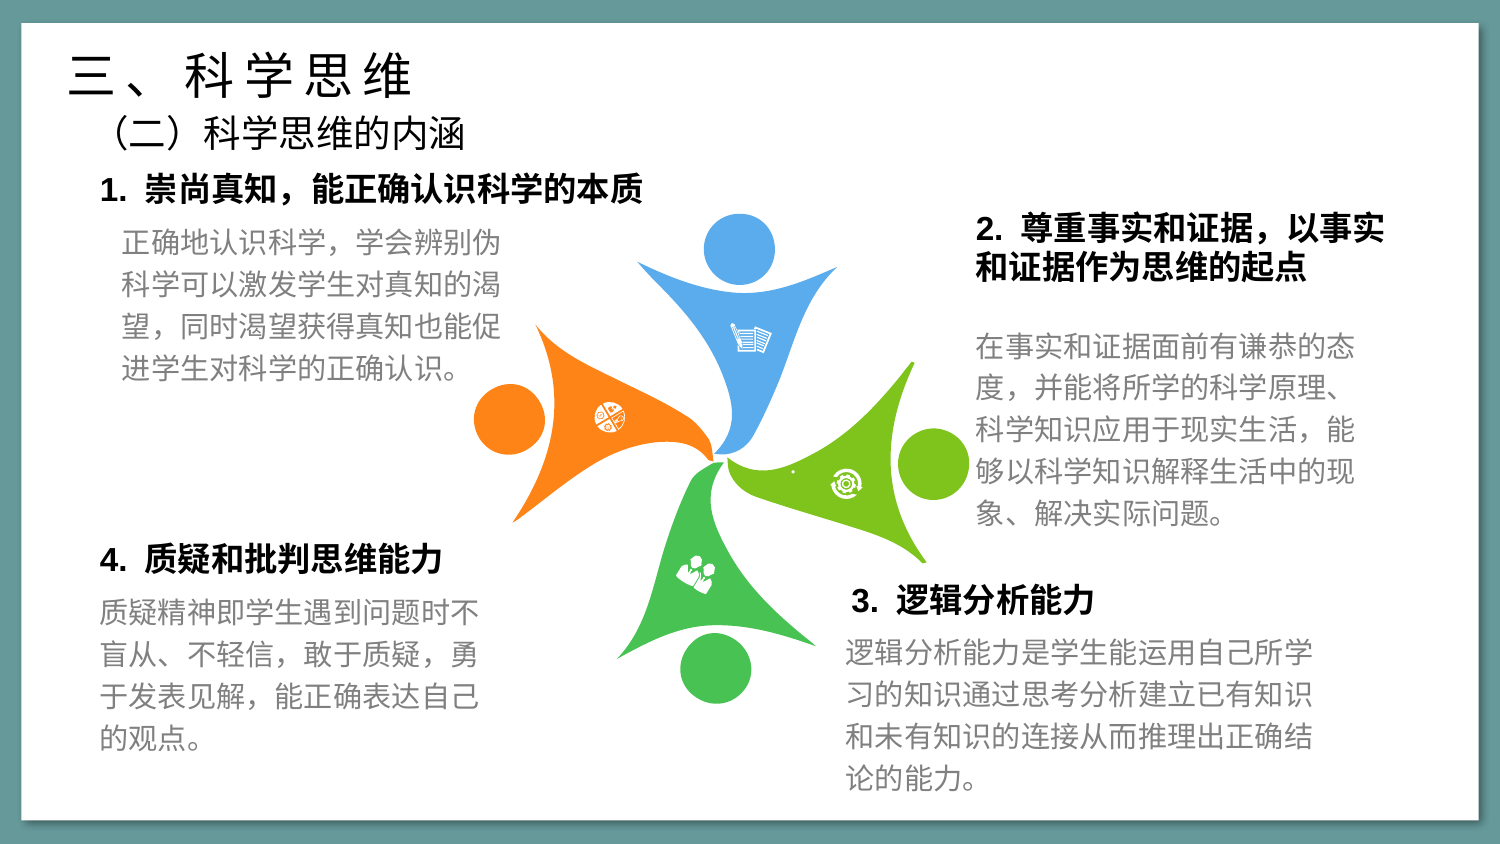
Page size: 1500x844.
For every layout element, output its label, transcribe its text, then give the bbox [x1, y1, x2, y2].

text_box 4. 质疑和批判思维能力 [85, 530, 473, 579]
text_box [634, 485, 829, 711]
text_box （二）科学思维的内涵 [76, 102, 482, 163]
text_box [733, 347, 970, 542]
text_box 1. 崇尚真知，能正确认识科学的本质 [85, 160, 697, 211]
text_box 正确地认识科学，学会辨别伪科学可以激发学生对真知的渴望，同时渴望获得真知也能促进学生对科学的正确认识。 [107, 210, 544, 389]
text_box 逻辑分析能力是学生能运用自己所学习的知识通过思考分析建立已有知识和未有知识的连接从而推理出正确结论的能力。 [830, 620, 1340, 800]
text_box 三、科学思维 [53, 38, 753, 112]
text_box 在事实和证据面前有谦恭的态度，并能将所学的科学原理、科学知识应用于现实生活，能够以科学知识解释生活中的现象、解决实际问题。 [961, 313, 1397, 538]
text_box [469, 317, 682, 527]
text_box 2. 尊重事实和证据，以事实和证据作为思维的起点 [961, 199, 1408, 314]
text_box 3. 逻辑分析能力 [836, 571, 1112, 620]
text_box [636, 213, 838, 474]
text_box 质疑精神即学生遇到问题时不盲从、不轻信，敢于质疑，勇于发表见解，能正确表达自己的观点。 [84, 579, 519, 759]
